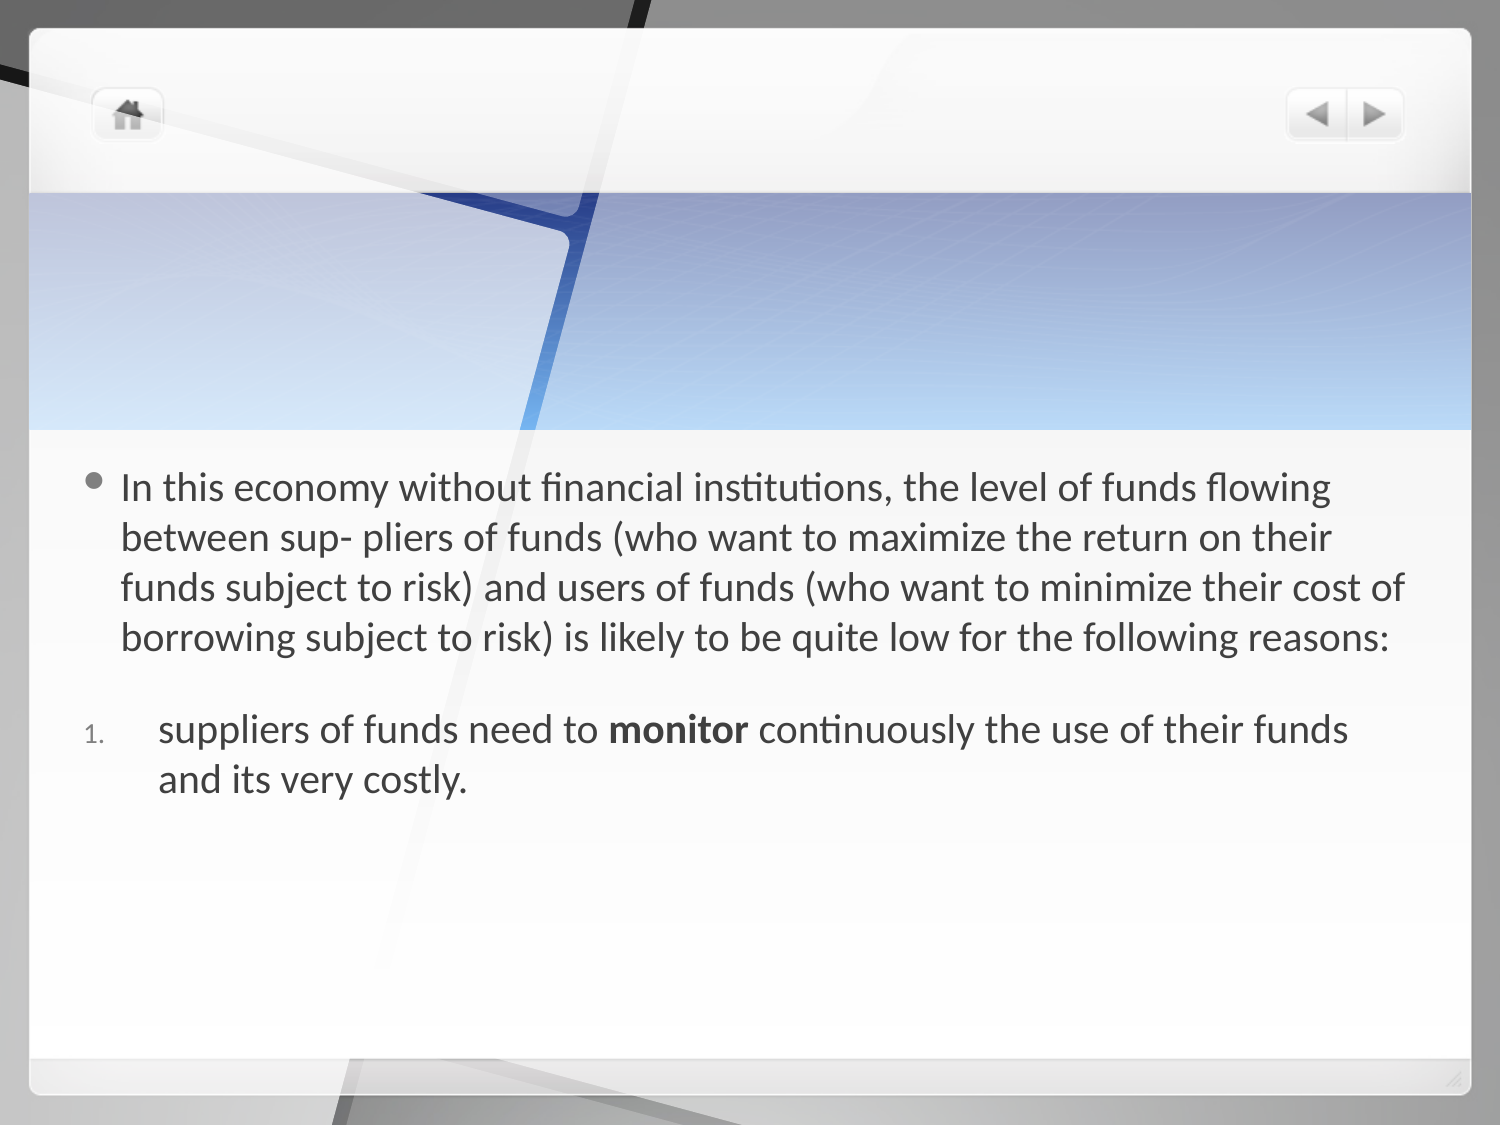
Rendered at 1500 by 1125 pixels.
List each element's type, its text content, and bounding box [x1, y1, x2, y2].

list In this economy without financial institutions, the level of funds flowing between sup- pliers of funds (who want to maximize the return on their funds subject to risk) and users of funds (who want to minimize their cost of borrowing subject to risk) is likely to be quite low for the following reasons: suppliers of funds need to monitor continuously the use of their funds and its very costly. [68, 452, 1432, 1025]
picture [333, 1025, 738, 1125]
picture [0, 0, 651, 452]
